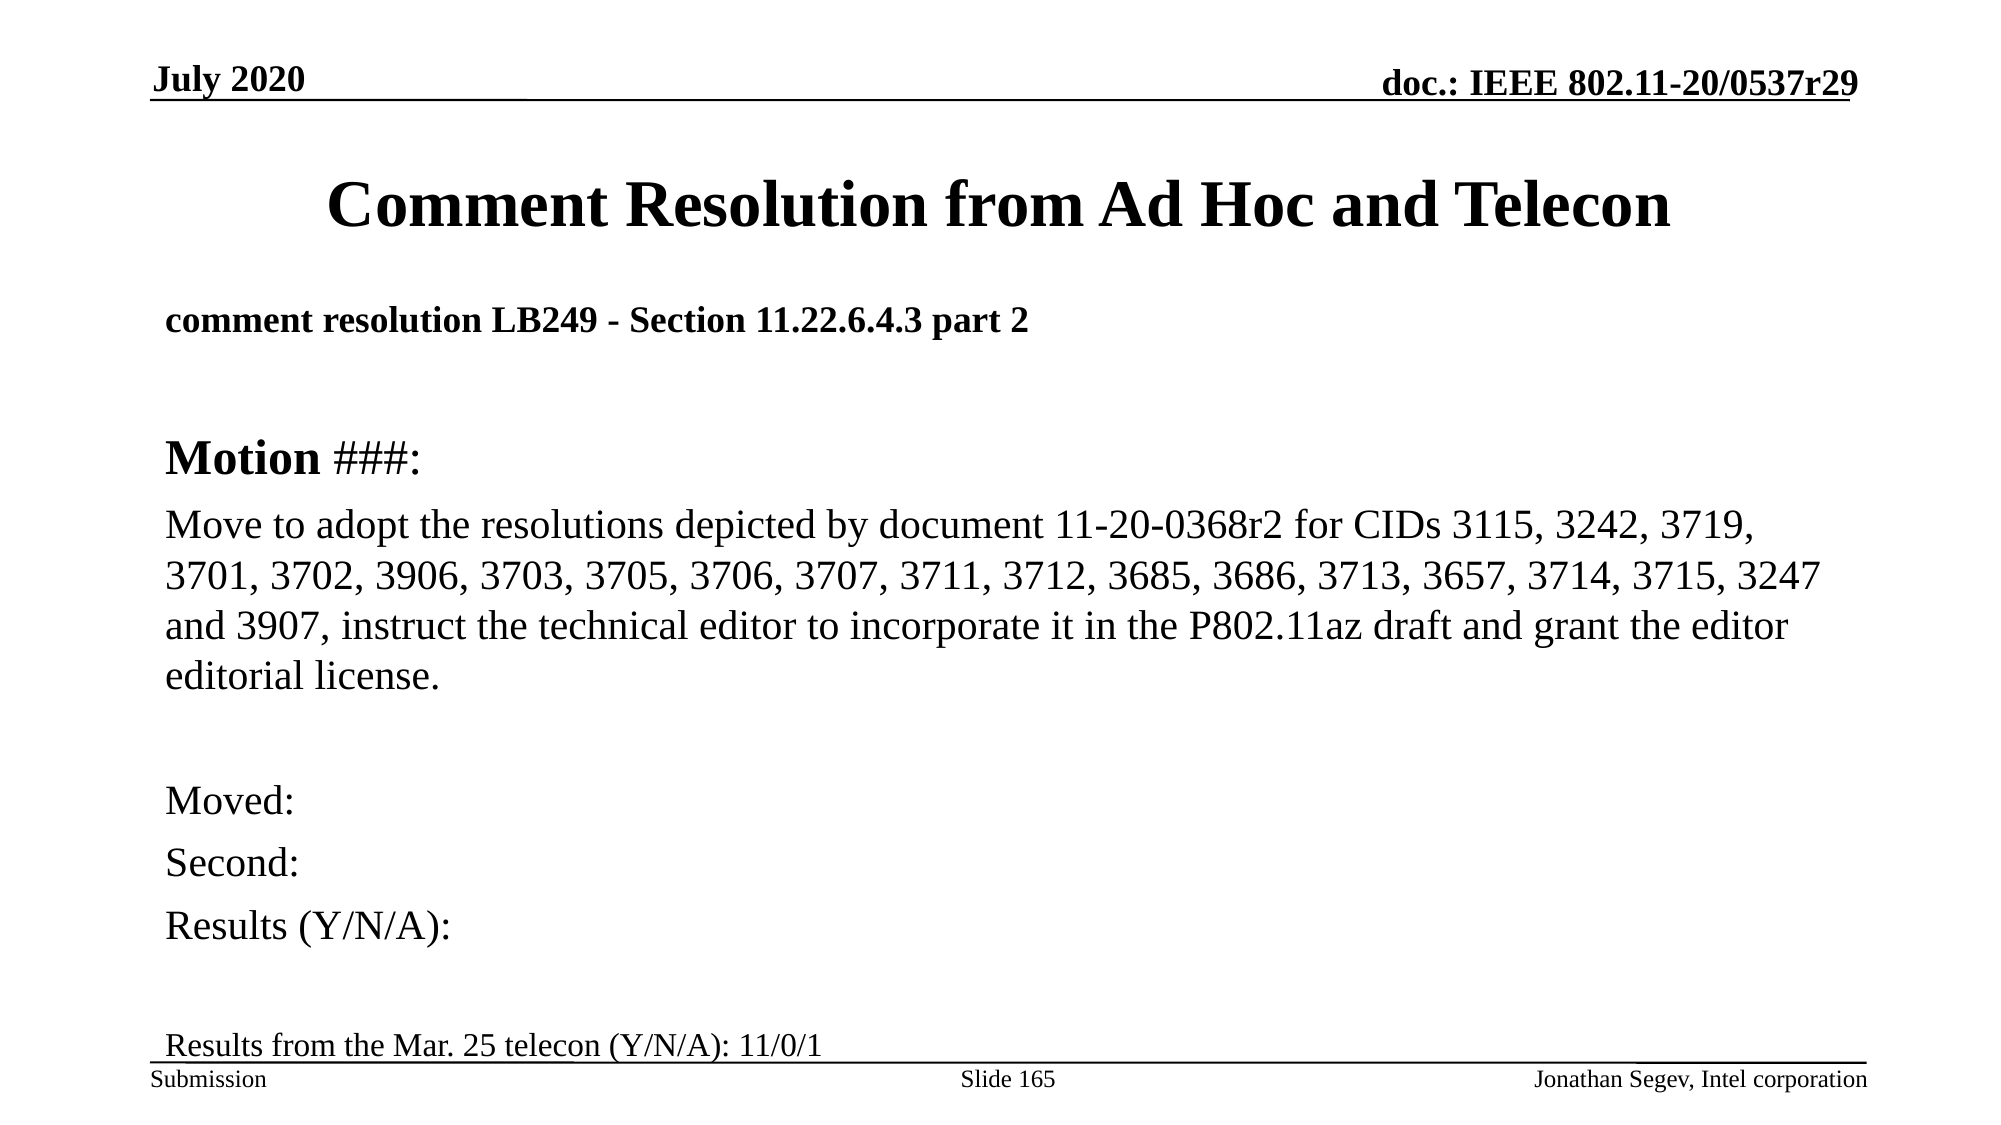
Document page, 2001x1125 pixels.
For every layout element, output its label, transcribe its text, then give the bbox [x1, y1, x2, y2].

list comment resolution LB249 - Section 11.22.6.4.3 part 2 Motion ###: Move to adopt the resolutions depicted by document 11-20-0368r2 for CIDs 3115, 3242, 3719, 3701, 3702, 3906, 3703, 3705, 3706, 3707, 3711, 3712, 3685, 3686, 3713, 3657, 3714, 3715, 3247 and 3907, instruct the technical editor to incorporate it in the P802.11az draft and grant the editor editorial license. Moved: Second: Results (Y/N/A): Results from the Mar. 25 telecon (Y/N/A): 11/0/1 [149, 286, 1850, 1000]
footer Jonathan Segev, Intel corporation [1171, 1061, 1869, 1093]
slide_number Slide 165 [950, 1061, 1067, 1123]
title Comment Resolution from Ad Hoc and Telecon [149, 112, 1850, 286]
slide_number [152, 54, 563, 100]
